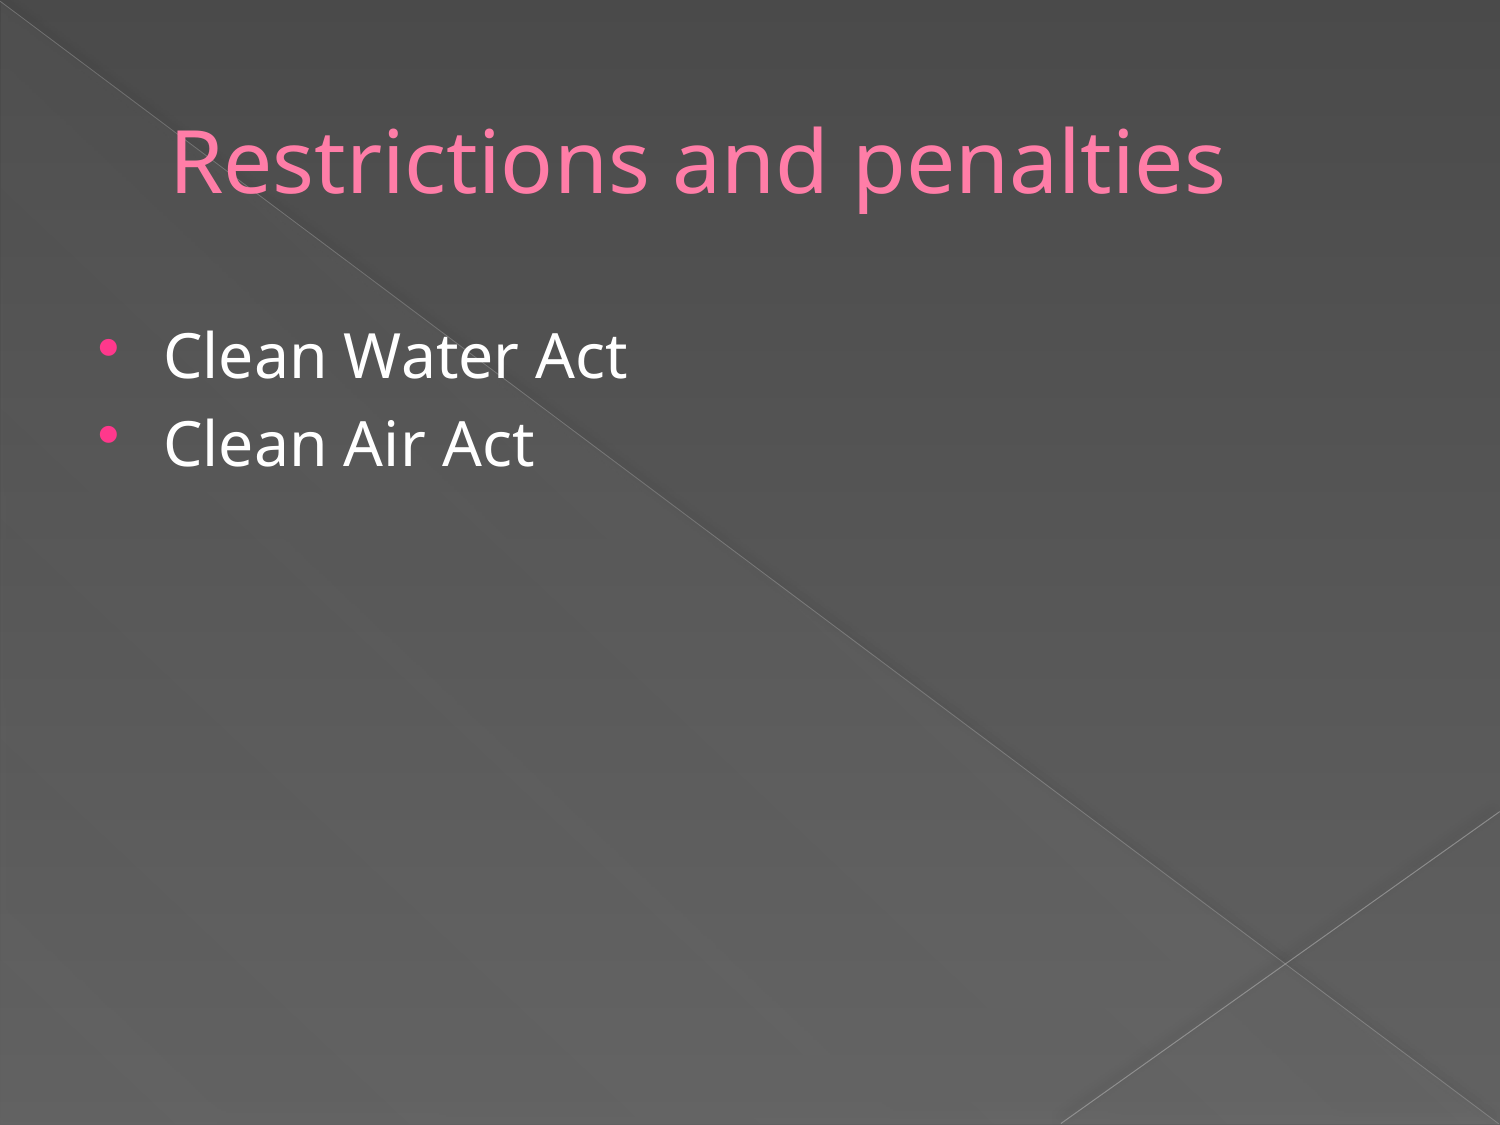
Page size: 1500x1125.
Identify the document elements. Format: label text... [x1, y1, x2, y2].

list Clean Water Act Clean Air Act [75, 308, 1425, 1059]
title Restrictions and penalties [75, 43, 1425, 274]
